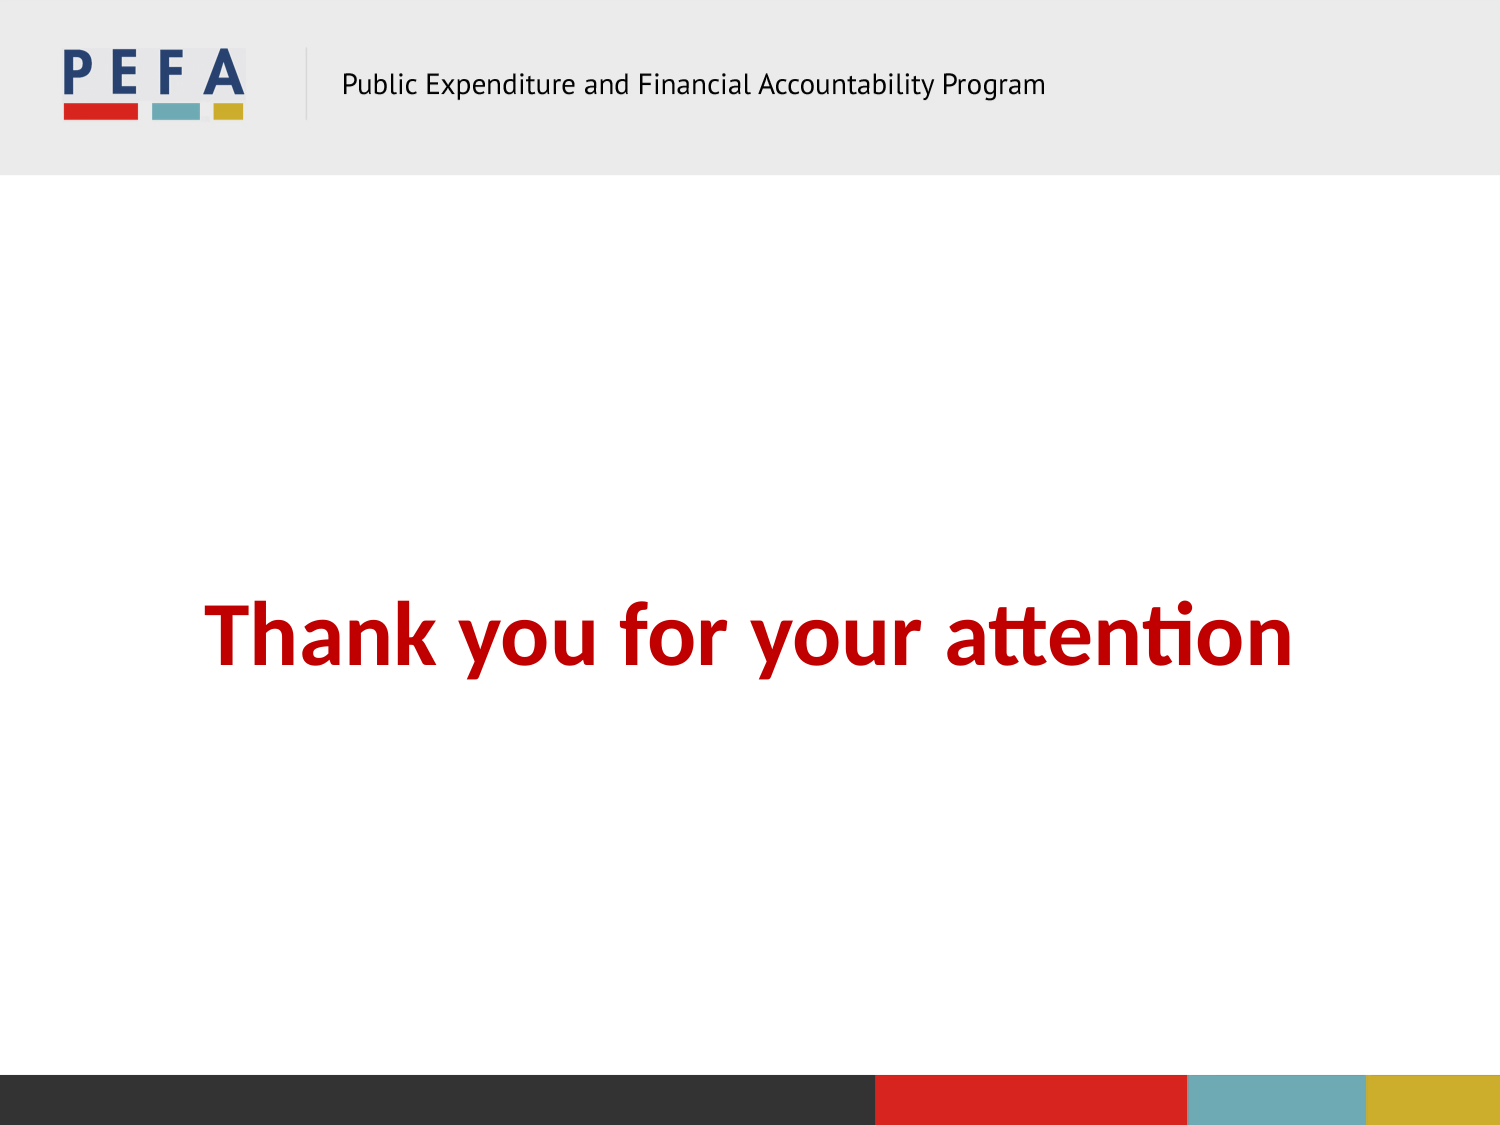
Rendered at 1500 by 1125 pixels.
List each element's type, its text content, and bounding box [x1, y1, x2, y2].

title Thank you for your attention [0, 361, 1500, 693]
picture [0, 0, 1500, 361]
picture [0, 693, 1500, 1125]
